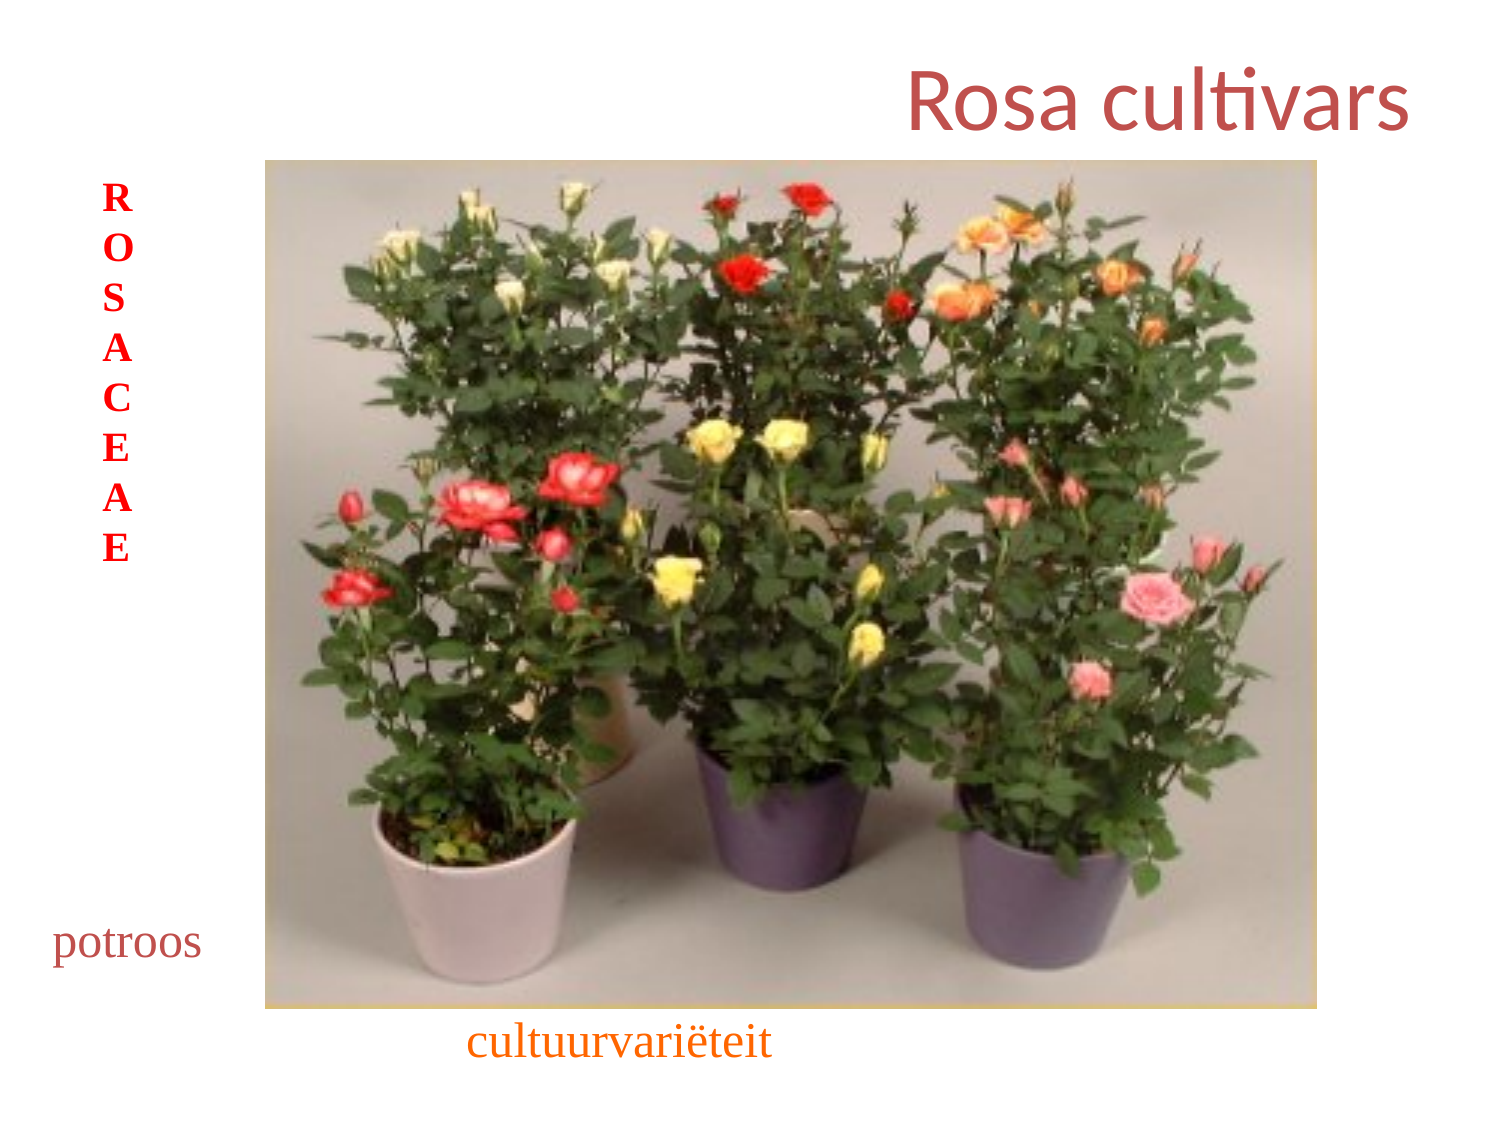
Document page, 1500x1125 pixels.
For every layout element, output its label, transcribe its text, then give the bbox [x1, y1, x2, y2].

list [265, 160, 1318, 1009]
text_box ROSACEAE [87, 162, 150, 578]
title Rosa cultivars [76, 0, 1427, 188]
text_box potroos [37, 899, 260, 975]
text_box cultuurvariëteit [75, 999, 788, 1075]
